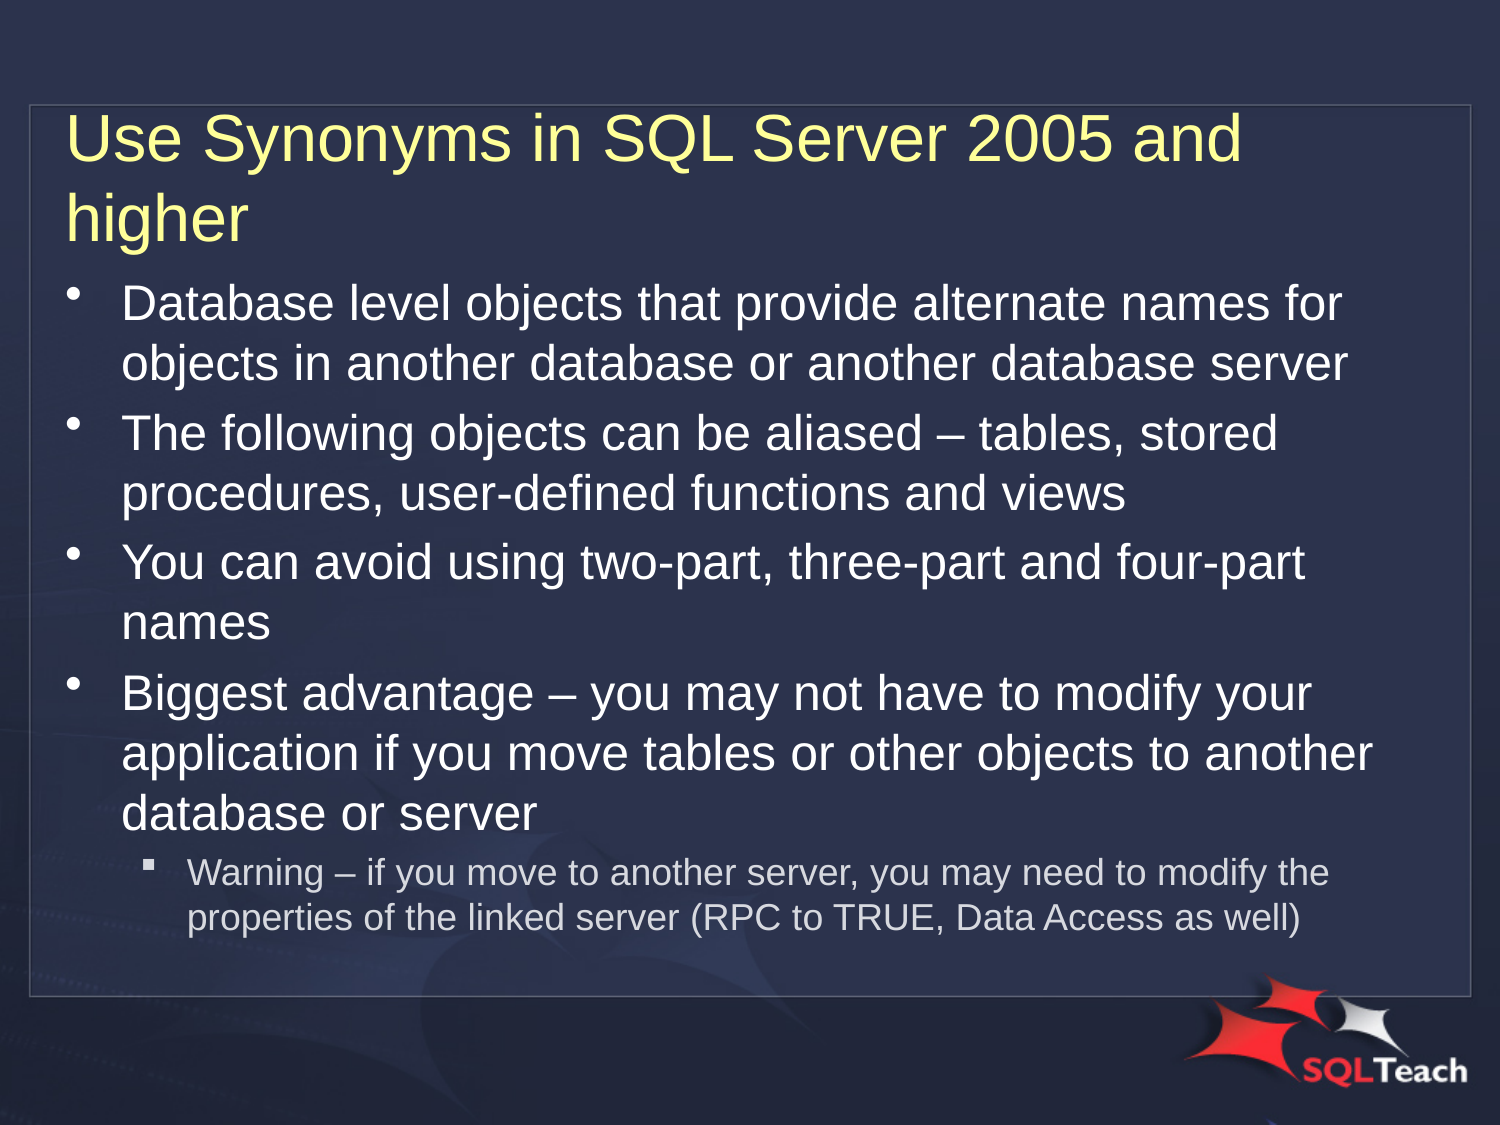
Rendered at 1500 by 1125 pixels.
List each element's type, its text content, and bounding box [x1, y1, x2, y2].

title Use Synonyms in SQL Server 2005 and higher [49, 137, 1326, 213]
picture [0, 0, 1500, 1125]
list Database level objects that provide alternate names for objects in another database or another database server The following objects can be aliased – tables, stored procedures, user-defined functions and views You can avoid using two-part, three-part and four-part names Biggest advantage – you may not have to modify your application if you move tables or other objects to another database or server Warning – if you move to another server, you may need to modify the properties of the linked server (RPC to TRUE, Data Access as well) [49, 262, 1463, 988]
